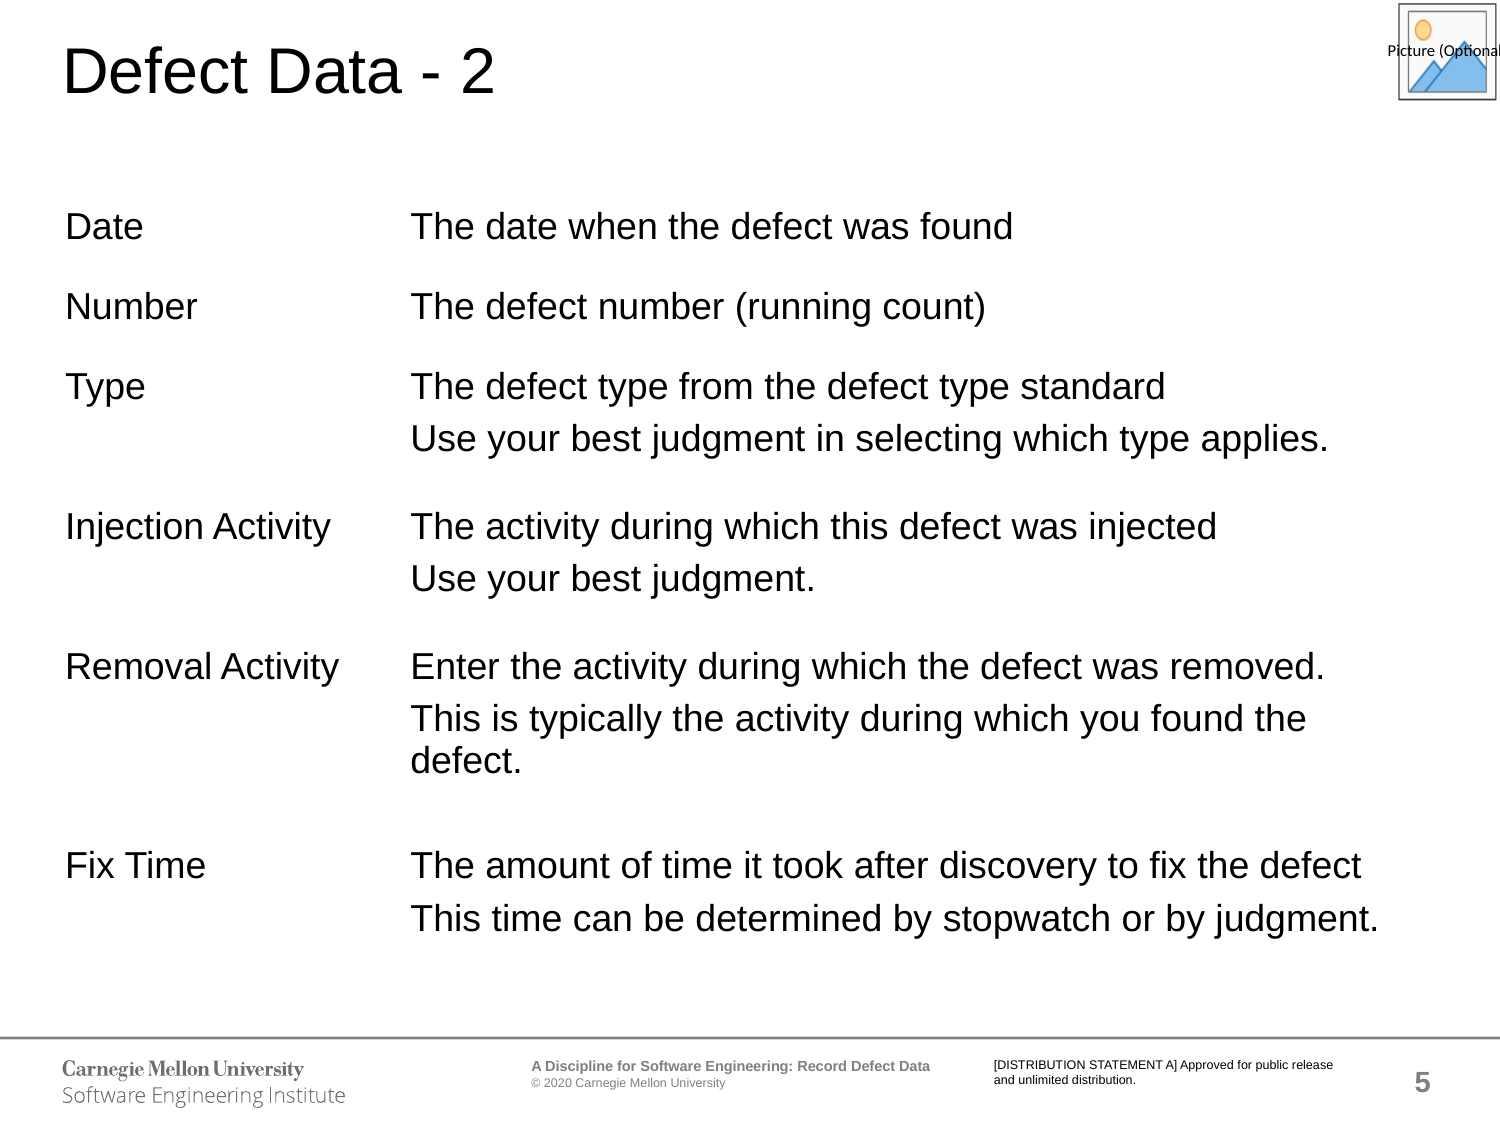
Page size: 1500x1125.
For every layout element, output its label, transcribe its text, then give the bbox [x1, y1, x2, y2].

table_header Date [55, 206, 398, 284]
table_cell The defect type from the defect type standard Use your best judgment in selecting which type applies. [400, 366, 1435, 505]
table_cell Type [55, 366, 398, 505]
table_cell The defect number (running count) [400, 286, 1435, 364]
table_cell Number [55, 286, 398, 364]
table_cell The amount of time it took after discovery to fix the defect This time can be determined by stopwatch or by judgment. [400, 846, 1435, 984]
table_cell Enter the activity during which the defect was removed. This is typically the activity during which you found the defect. [400, 646, 1435, 844]
table_cell The activity during which this defect was injected Use your best judgment. [400, 506, 1435, 645]
picture [1394, 0, 1500, 105]
table_cell Removal Activity [55, 646, 398, 844]
table_cell Fix Time [55, 846, 398, 984]
title Defect Data - 2 [62, 37, 1338, 182]
table_header The date when the defect was found [400, 206, 1435, 284]
table_cell Injection Activity [55, 506, 398, 645]
